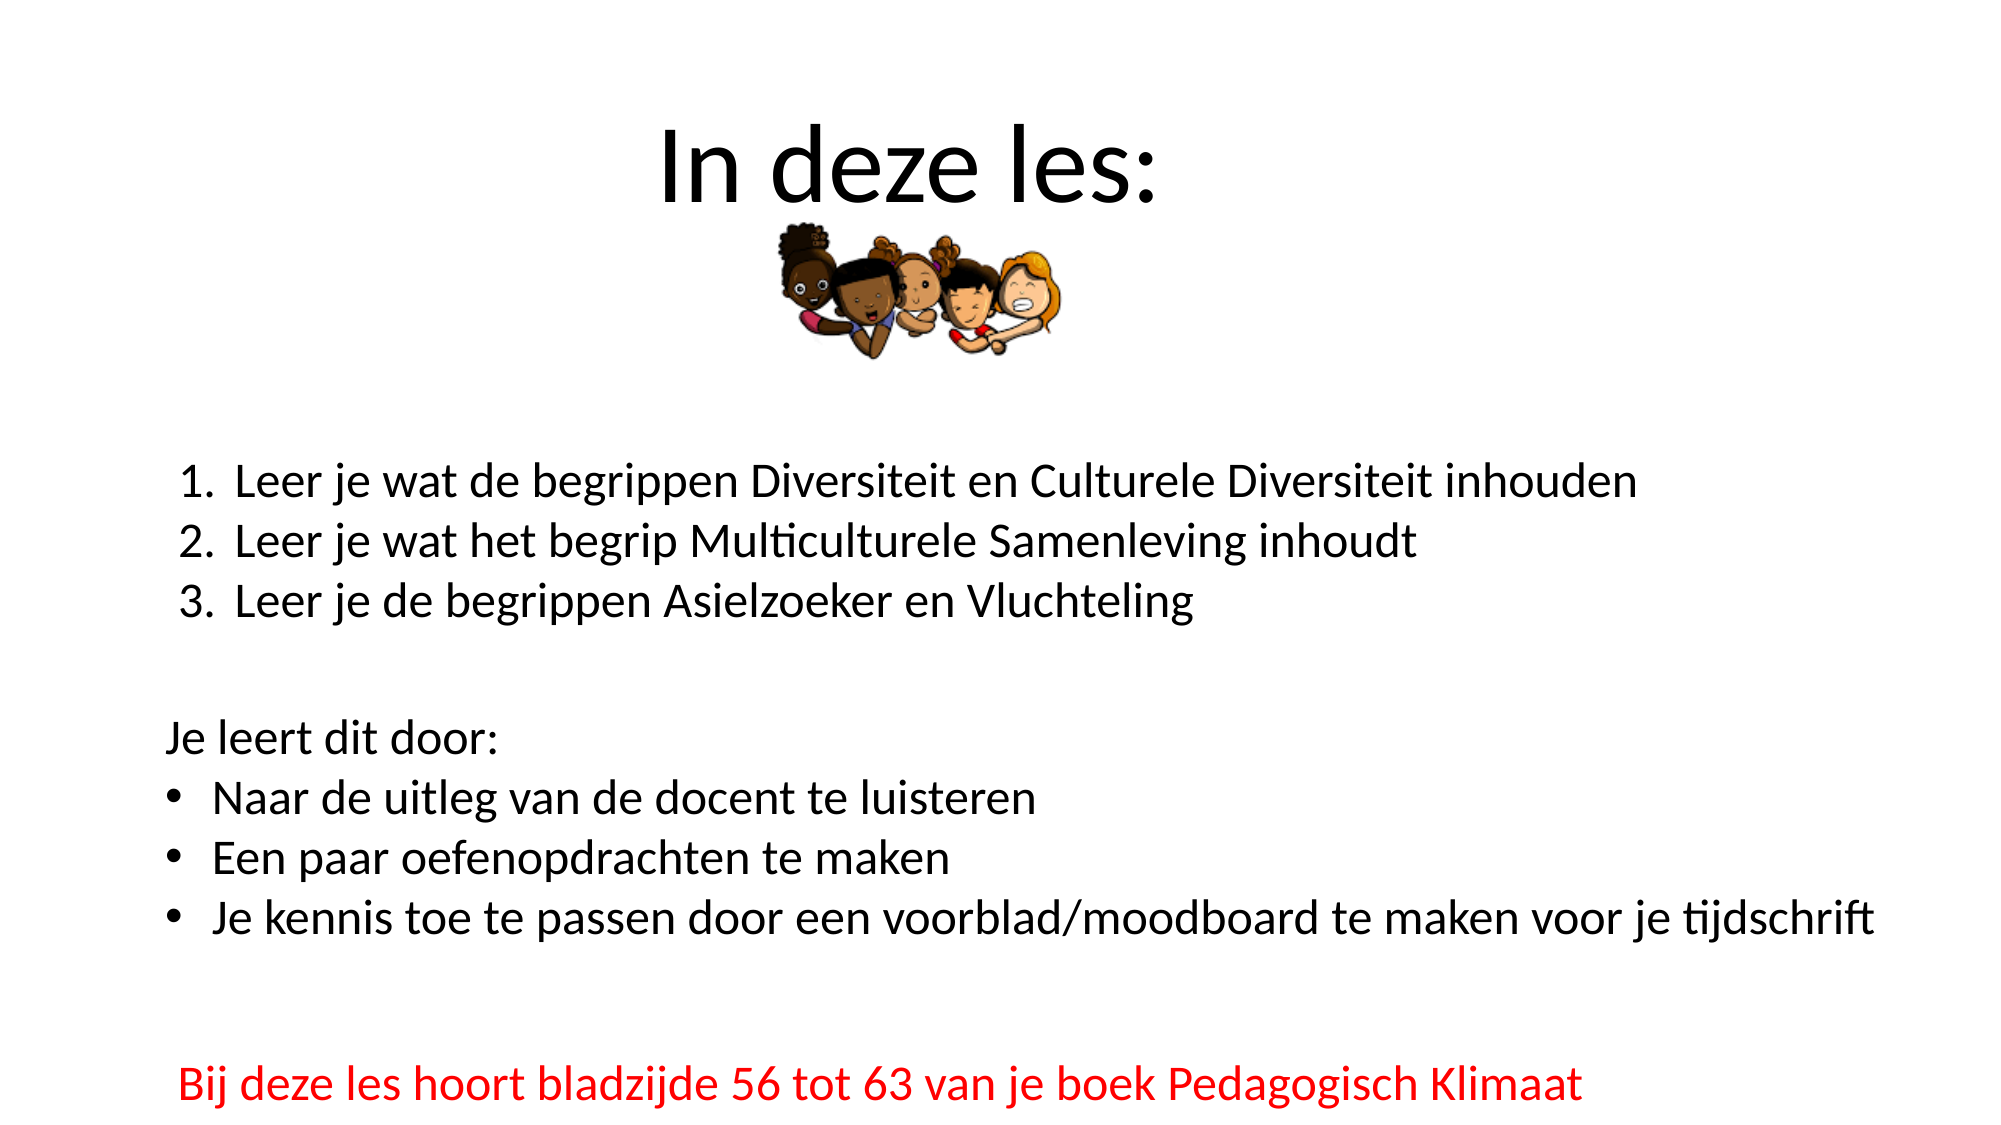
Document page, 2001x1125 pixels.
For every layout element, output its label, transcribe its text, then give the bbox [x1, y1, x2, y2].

picture [749, 94, 1070, 480]
text_box In deze les: [289, 82, 1530, 233]
text_box Je leert dit door: Naar de uitleg van de docent te luisteren Een paar oefenopdrachten te maken Je kennis toe te passen door een voorblad/moodboard te maken voor je tijdschrift [150, 697, 1891, 953]
text_box Leer je wat de begrippen Diversiteit en Culturele Diversiteit inhouden Leer je wat het begrip Multiculturele Samenleving inhoudt Leer je de begrippen Asielzoeker en Vluchteling [163, 439, 1654, 695]
text_box Bij deze les hoort bladzijde 56 tot 63 van je boek Pedagogisch Klimaat [162, 1042, 1599, 1118]
